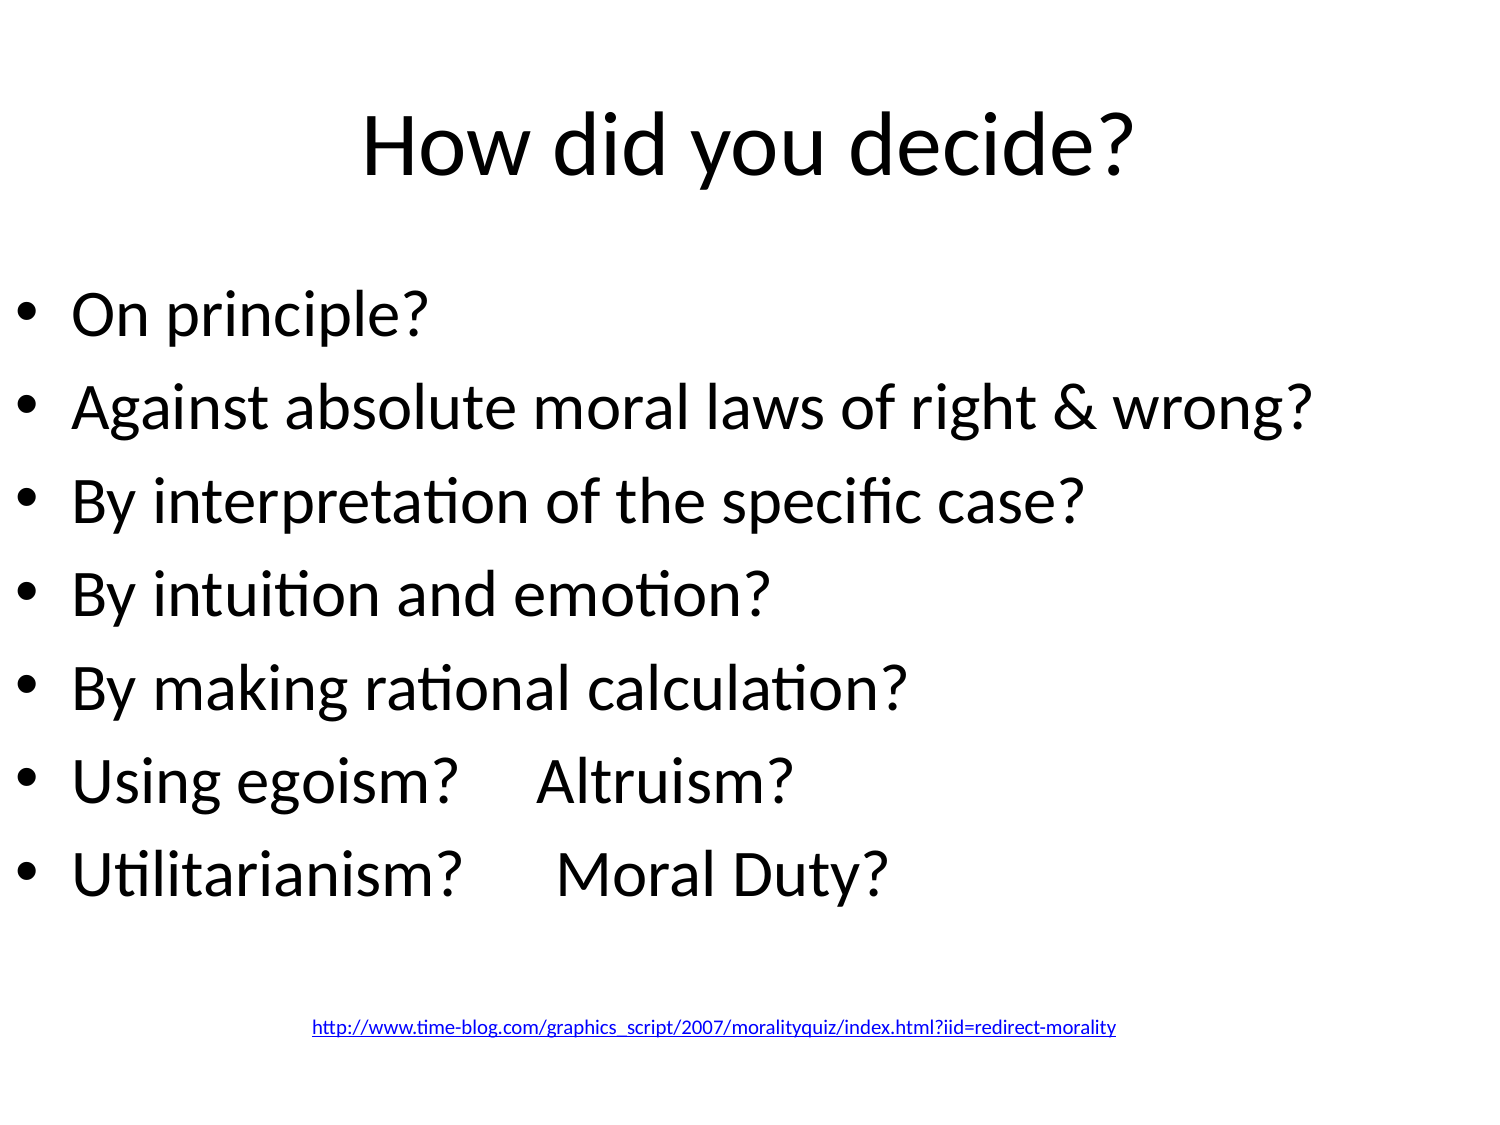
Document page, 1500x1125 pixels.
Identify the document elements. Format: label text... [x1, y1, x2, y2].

list On principle? Against absolute moral laws of right & wrong? By interpretation of the specific case? By intuition and emotion? By making rational calculation? Using egoism? Altruism? Utilitarianism? Moral Duty? [0, 262, 1500, 1005]
title How did you decide? [75, 45, 1425, 233]
text_box http://www.time-blog.com/graphics_script/2007/moralityquiz/index.html?iid=redirect-morality [297, 1005, 1425, 1071]
